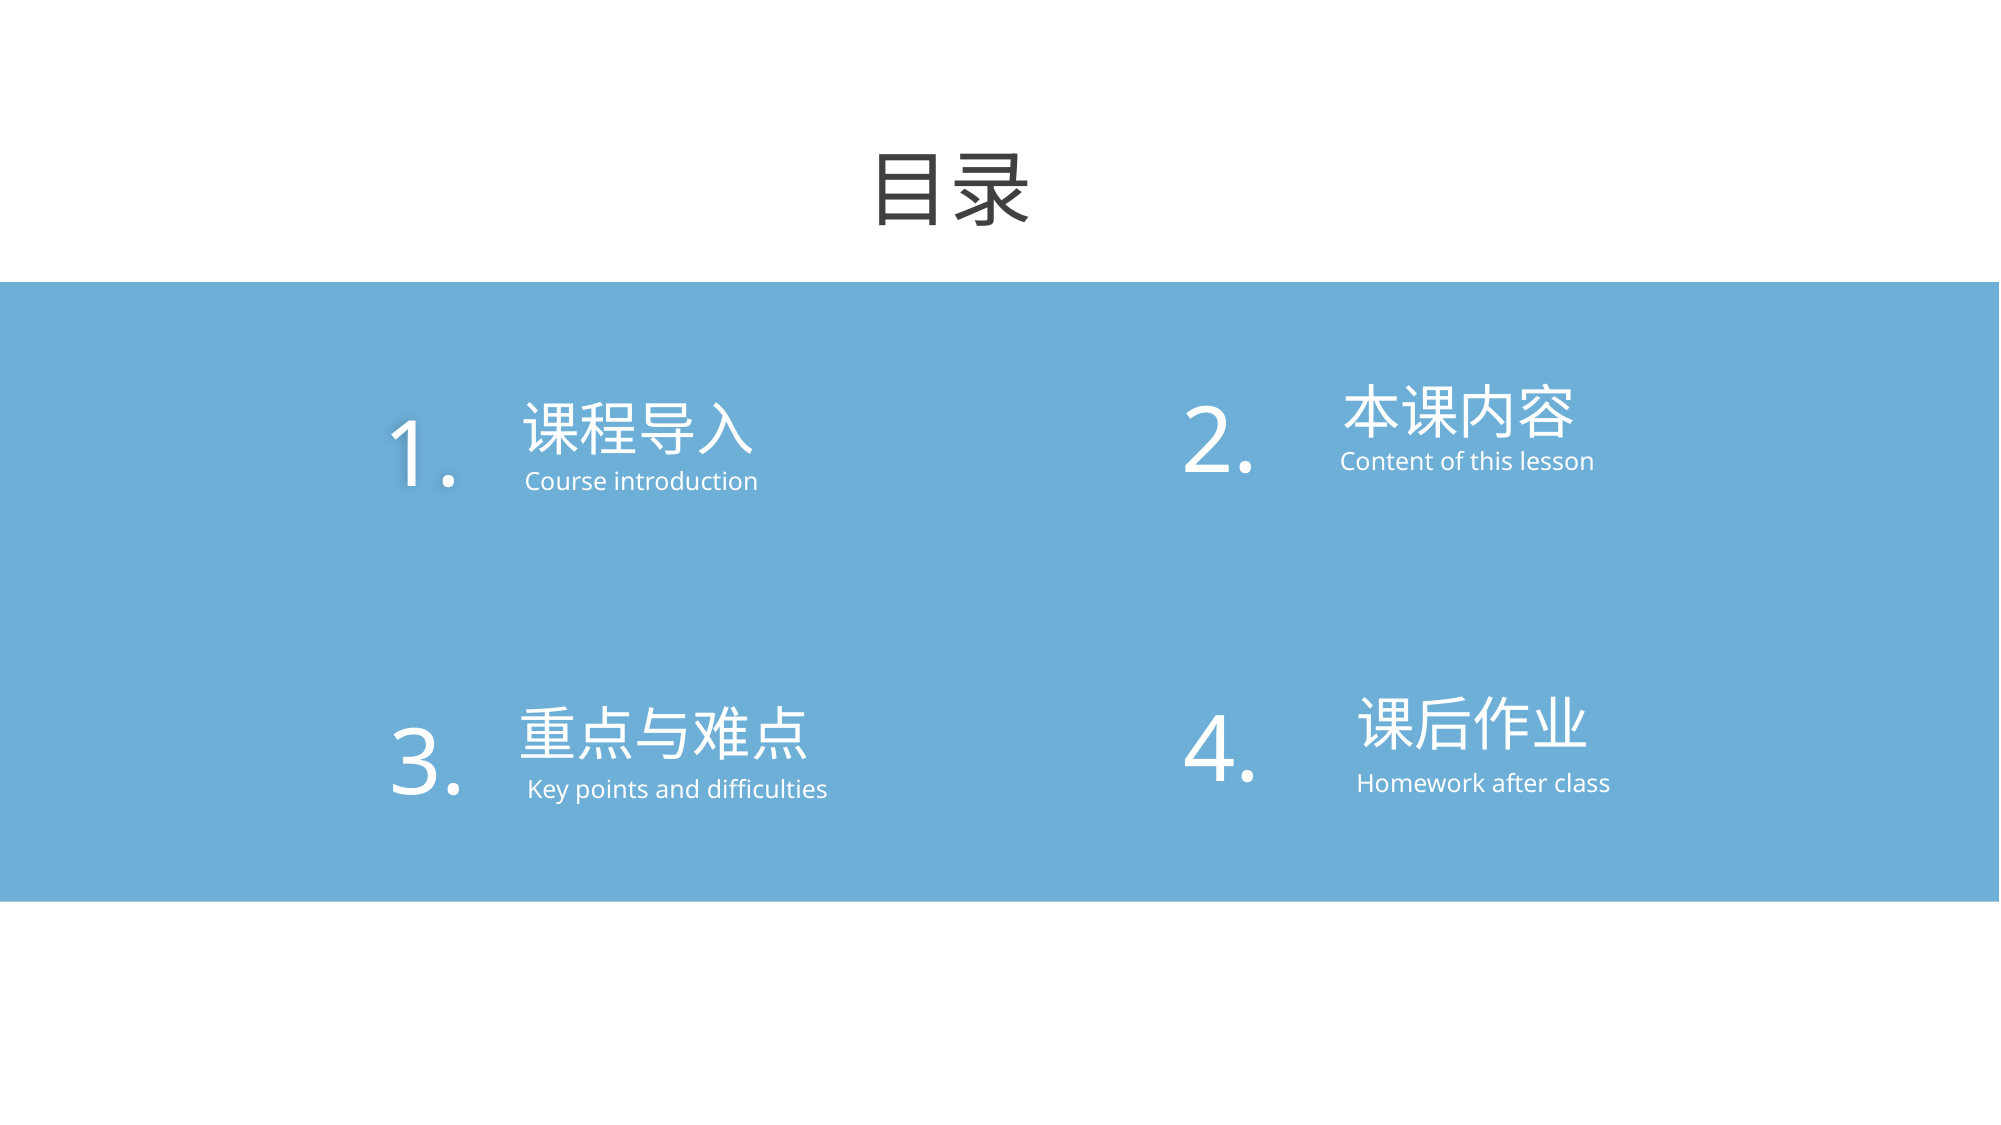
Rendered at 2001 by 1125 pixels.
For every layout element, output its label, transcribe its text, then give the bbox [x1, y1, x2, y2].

text_box 3. [374, 695, 513, 820]
text_box 本课内容 [1327, 367, 1838, 438]
text_box Key points and difficulties [513, 766, 879, 811]
text_box 目录 [852, 129, 1167, 245]
text_box 1. [368, 386, 507, 512]
text_box 课后作业 [1341, 679, 1920, 765]
text_box 4. [1168, 682, 1307, 807]
text_box 重点与难点 [503, 689, 1150, 775]
text_box 课程导入 [507, 384, 1017, 458]
text_box Content of this lesson [1325, 438, 1859, 483]
text_box 2. [1166, 373, 1305, 499]
text_box Course introduction [512, 458, 1017, 504]
text_box Homework after class [1341, 760, 1659, 805]
